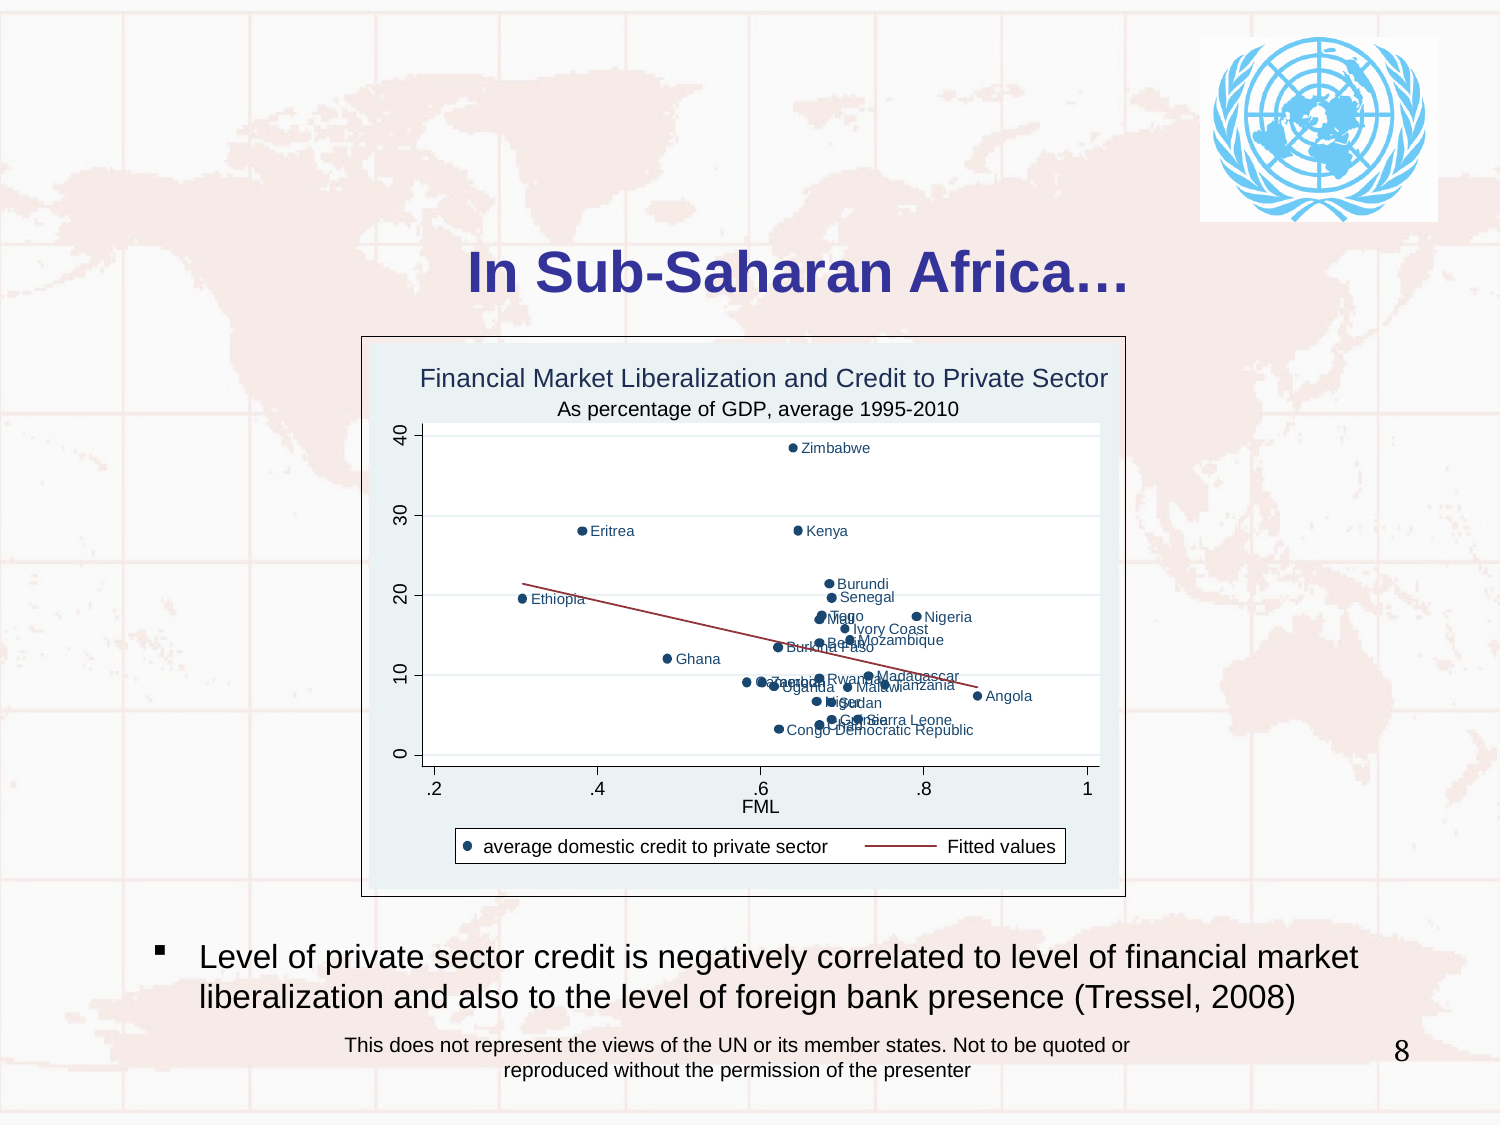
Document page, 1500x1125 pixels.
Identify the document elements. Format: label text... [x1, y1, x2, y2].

picture [1200, 37, 1438, 174]
title In Sub-Saharan Africa… [125, 174, 1475, 363]
text_box Level of private sector credit is negatively correlated to level of financial market liberalization and also to the level of foreign bank presence (Tressel, 2008) [137, 927, 1463, 1023]
footer This does not represent the views of the UN or its member states. Not to be quoted or reproduced without the permission of the presenter [287, 1024, 1074, 1103]
slide_number 8 [1074, 1024, 1426, 1103]
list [362, 337, 1126, 896]
